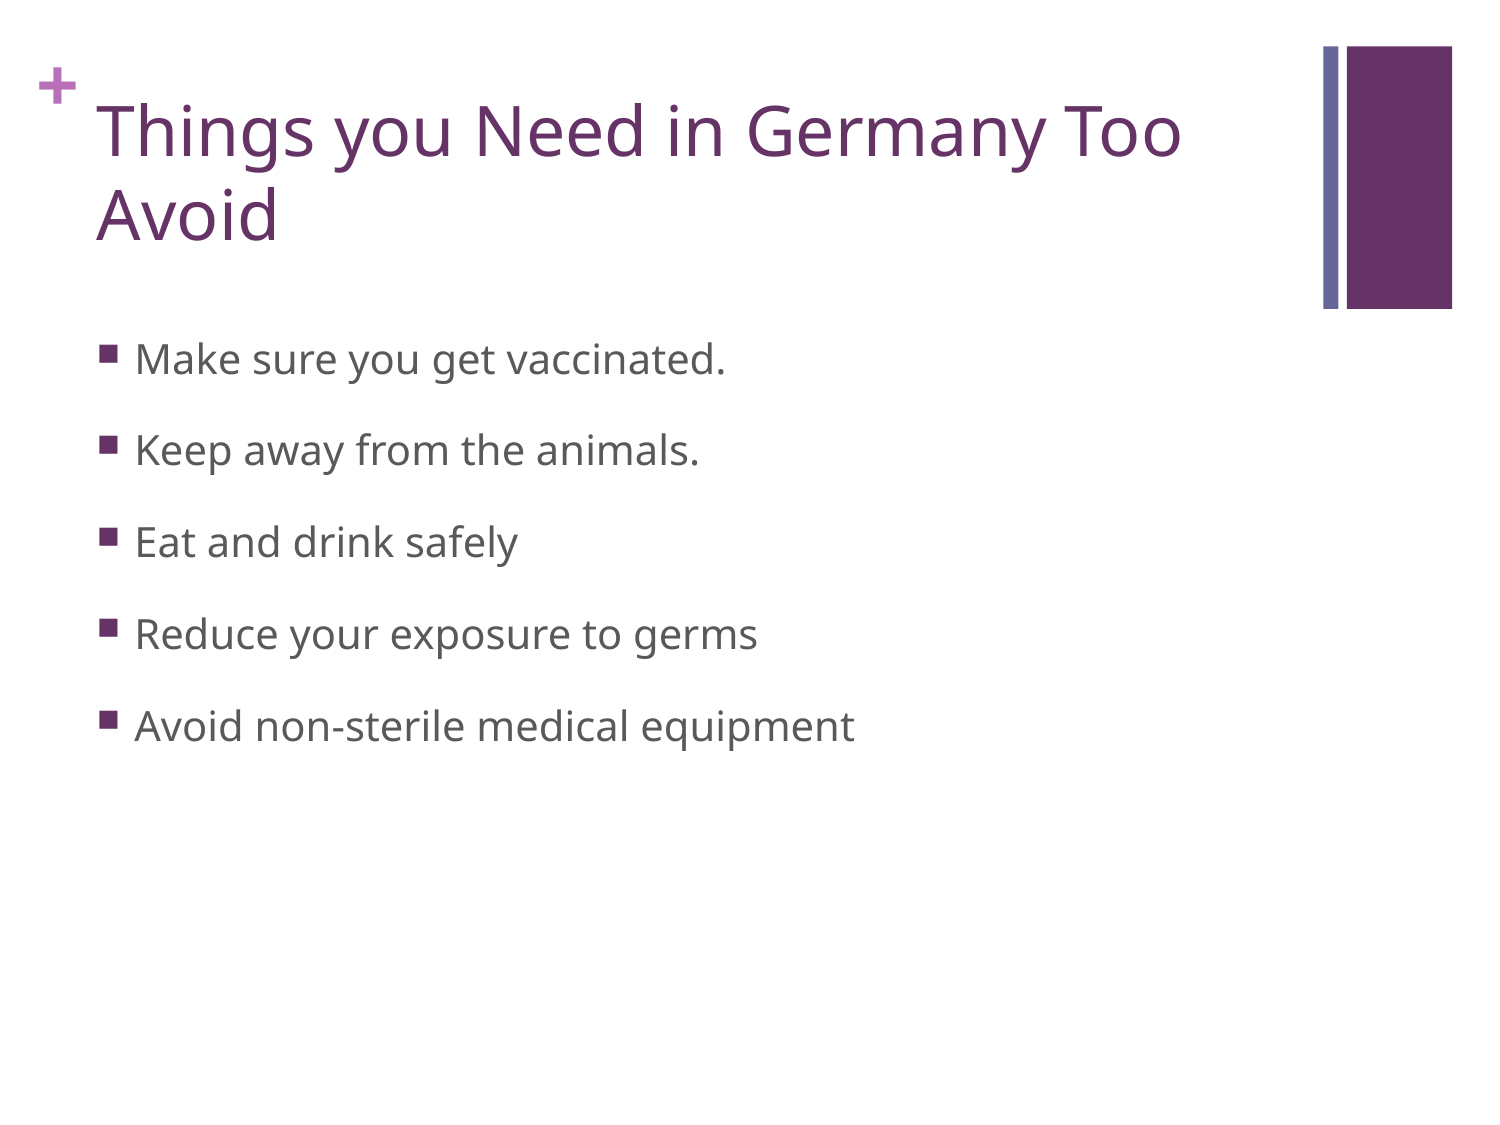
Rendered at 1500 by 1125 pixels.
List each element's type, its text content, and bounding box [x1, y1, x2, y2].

list Make sure you get vaccinated. Keep away from the animals. Eat and drink safely Reduce your exposure to germs Avoid non-sterile medical equipment [81, 324, 1322, 1005]
title Things you Need in Germany Too Avoid [81, 79, 1322, 263]
